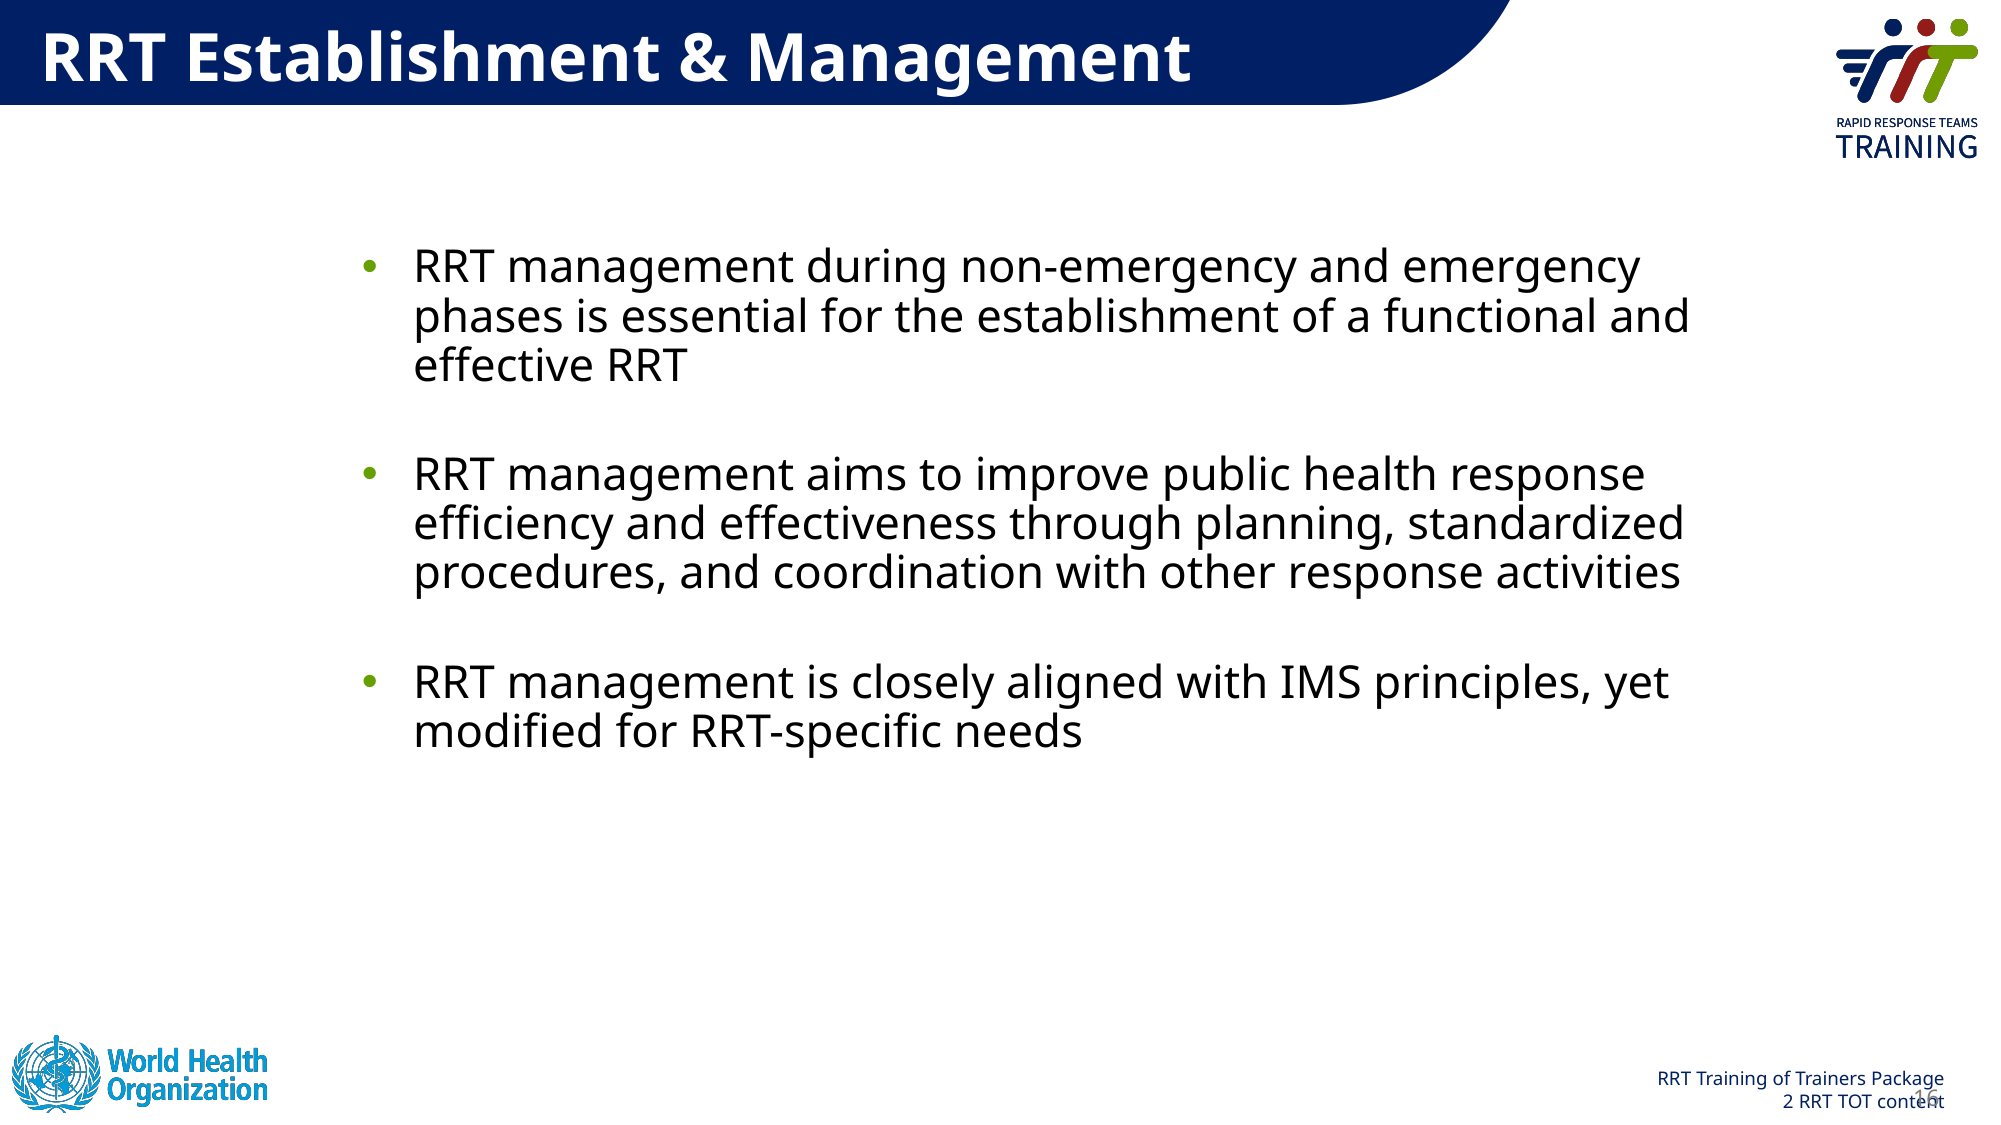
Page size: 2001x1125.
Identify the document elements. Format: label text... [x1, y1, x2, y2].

picture [1835, 19, 1978, 167]
picture [24, 1054, 36, 1087]
picture [46, 1056, 54, 1062]
text_box RRT Establishment & Management [32, 15, 1383, 102]
picture [12, 1083, 48, 1113]
picture [59, 1035, 267, 1113]
list RRT management during non-emergency and emergency phases is essential for the establishment of a functional and effective RRT RRT management aims to improve public health response efficiency and effectiveness through planning, standardized procedures, and coordination with other response activities RRT management is closely aligned with IMS principles, yet modified for RRT-specific needs [353, 235, 1704, 819]
picture [50, 1108, 62, 1113]
picture [40, 1062, 47, 1070]
picture [36, 1088, 78, 1105]
picture [30, 1083, 37, 1091]
picture [12, 1035, 54, 1068]
picture [22, 1062, 26, 1077]
picture [0, 0, 1533, 105]
picture [71, 1053, 90, 1091]
picture [34, 1054, 43, 1078]
